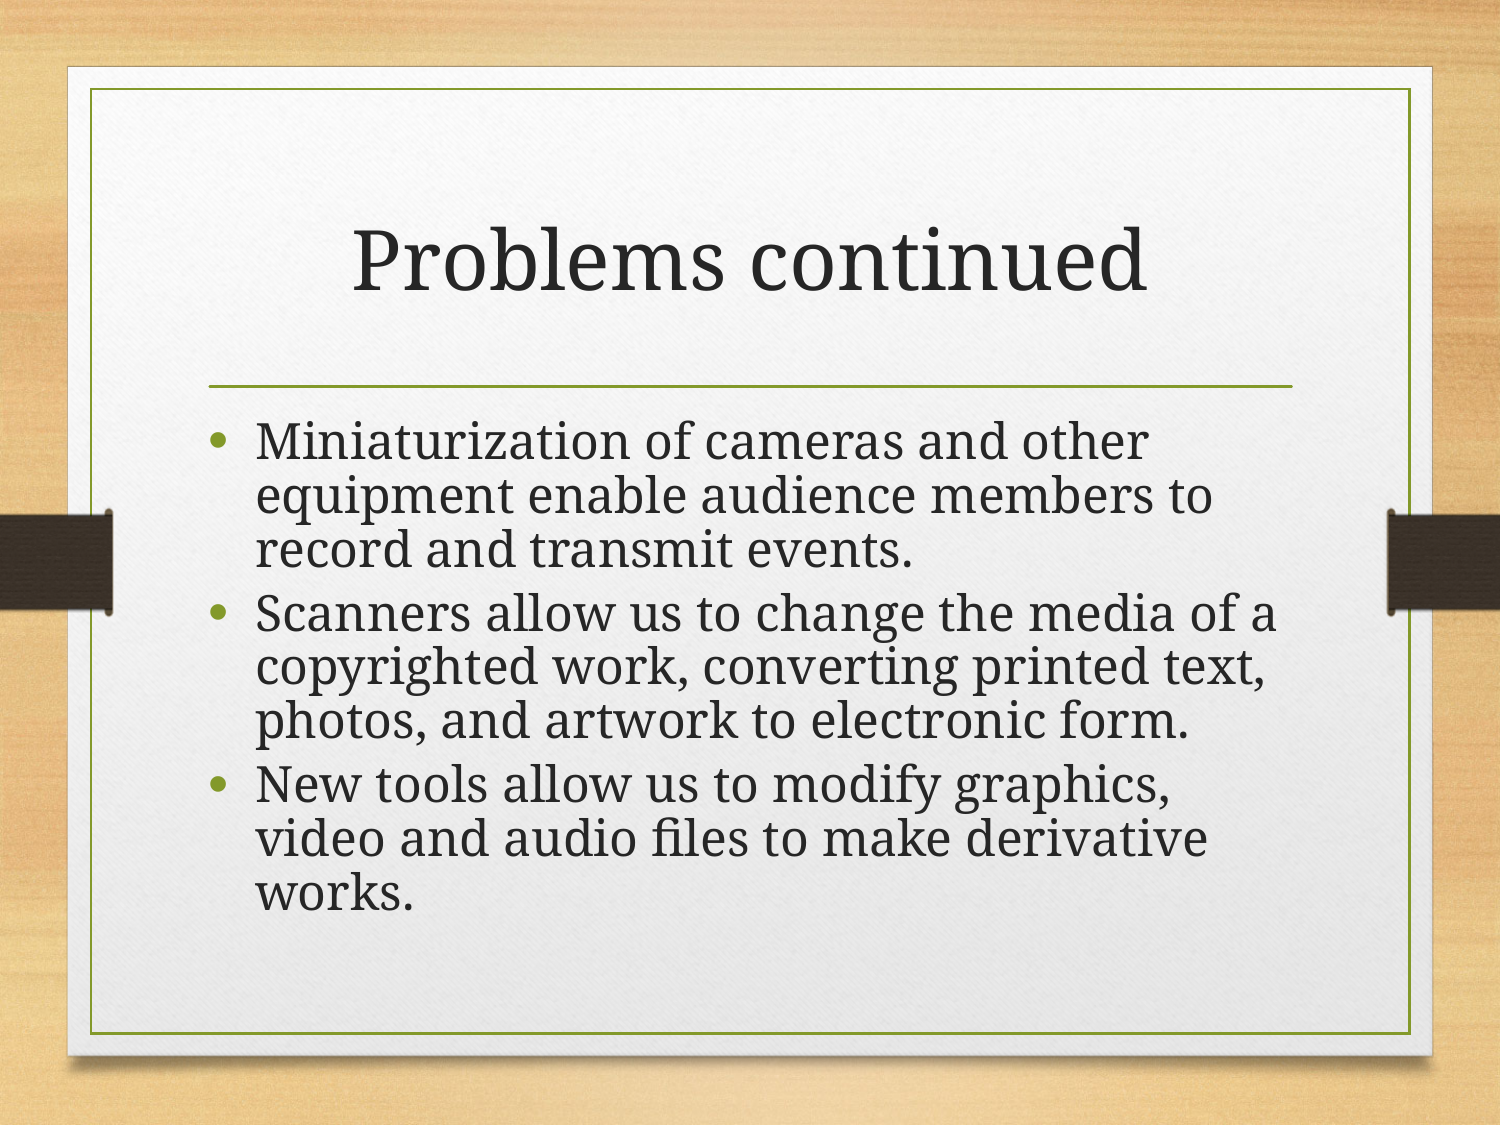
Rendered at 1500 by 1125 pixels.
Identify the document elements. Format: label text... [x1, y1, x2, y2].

picture [0, 0, 1500, 1125]
title Problems continued [193, 150, 1309, 365]
list Miniaturization of cameras and other equipment enable audience members to record and transmit events. Scanners allow us to change the media of a copyrighted work, converting printed text, photos, and artwork to electronic form. New tools allow us to modify graphics, video and audio files to make derivative works. [193, 408, 1309, 974]
